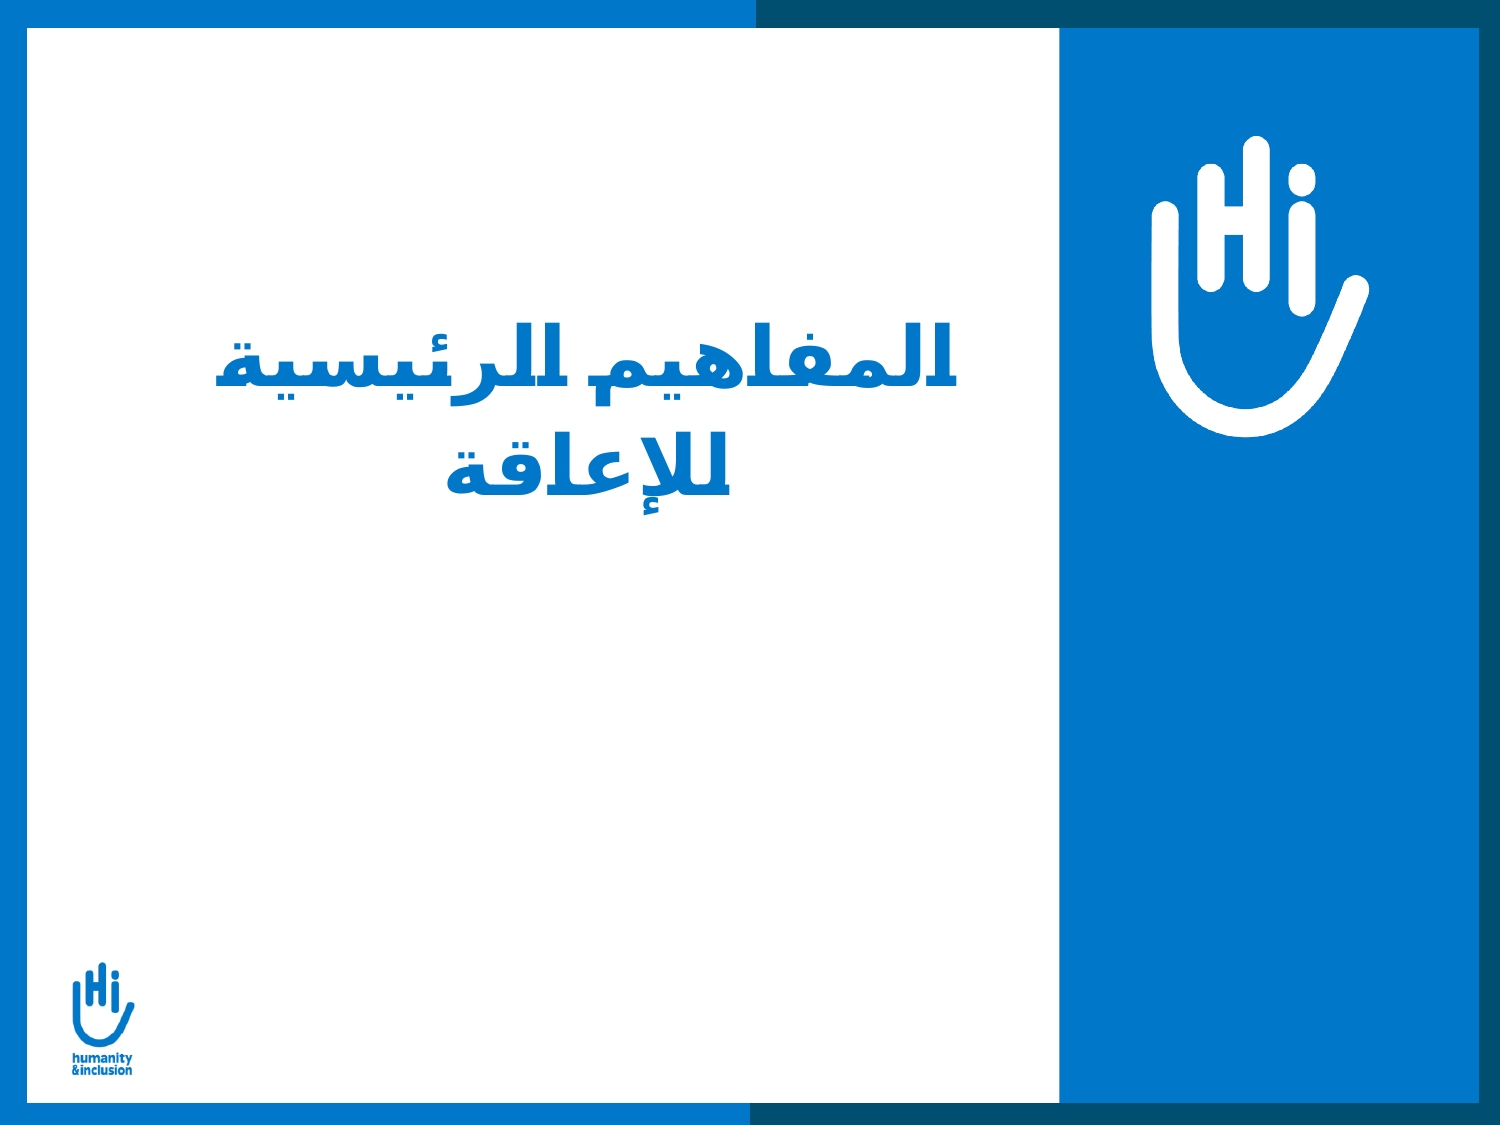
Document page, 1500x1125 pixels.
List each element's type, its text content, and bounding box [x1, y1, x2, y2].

picture [61, 950, 143, 1086]
picture [1111, 93, 1401, 480]
list المفاهيم الرئيسية للإعاقة [137, 306, 1038, 782]
